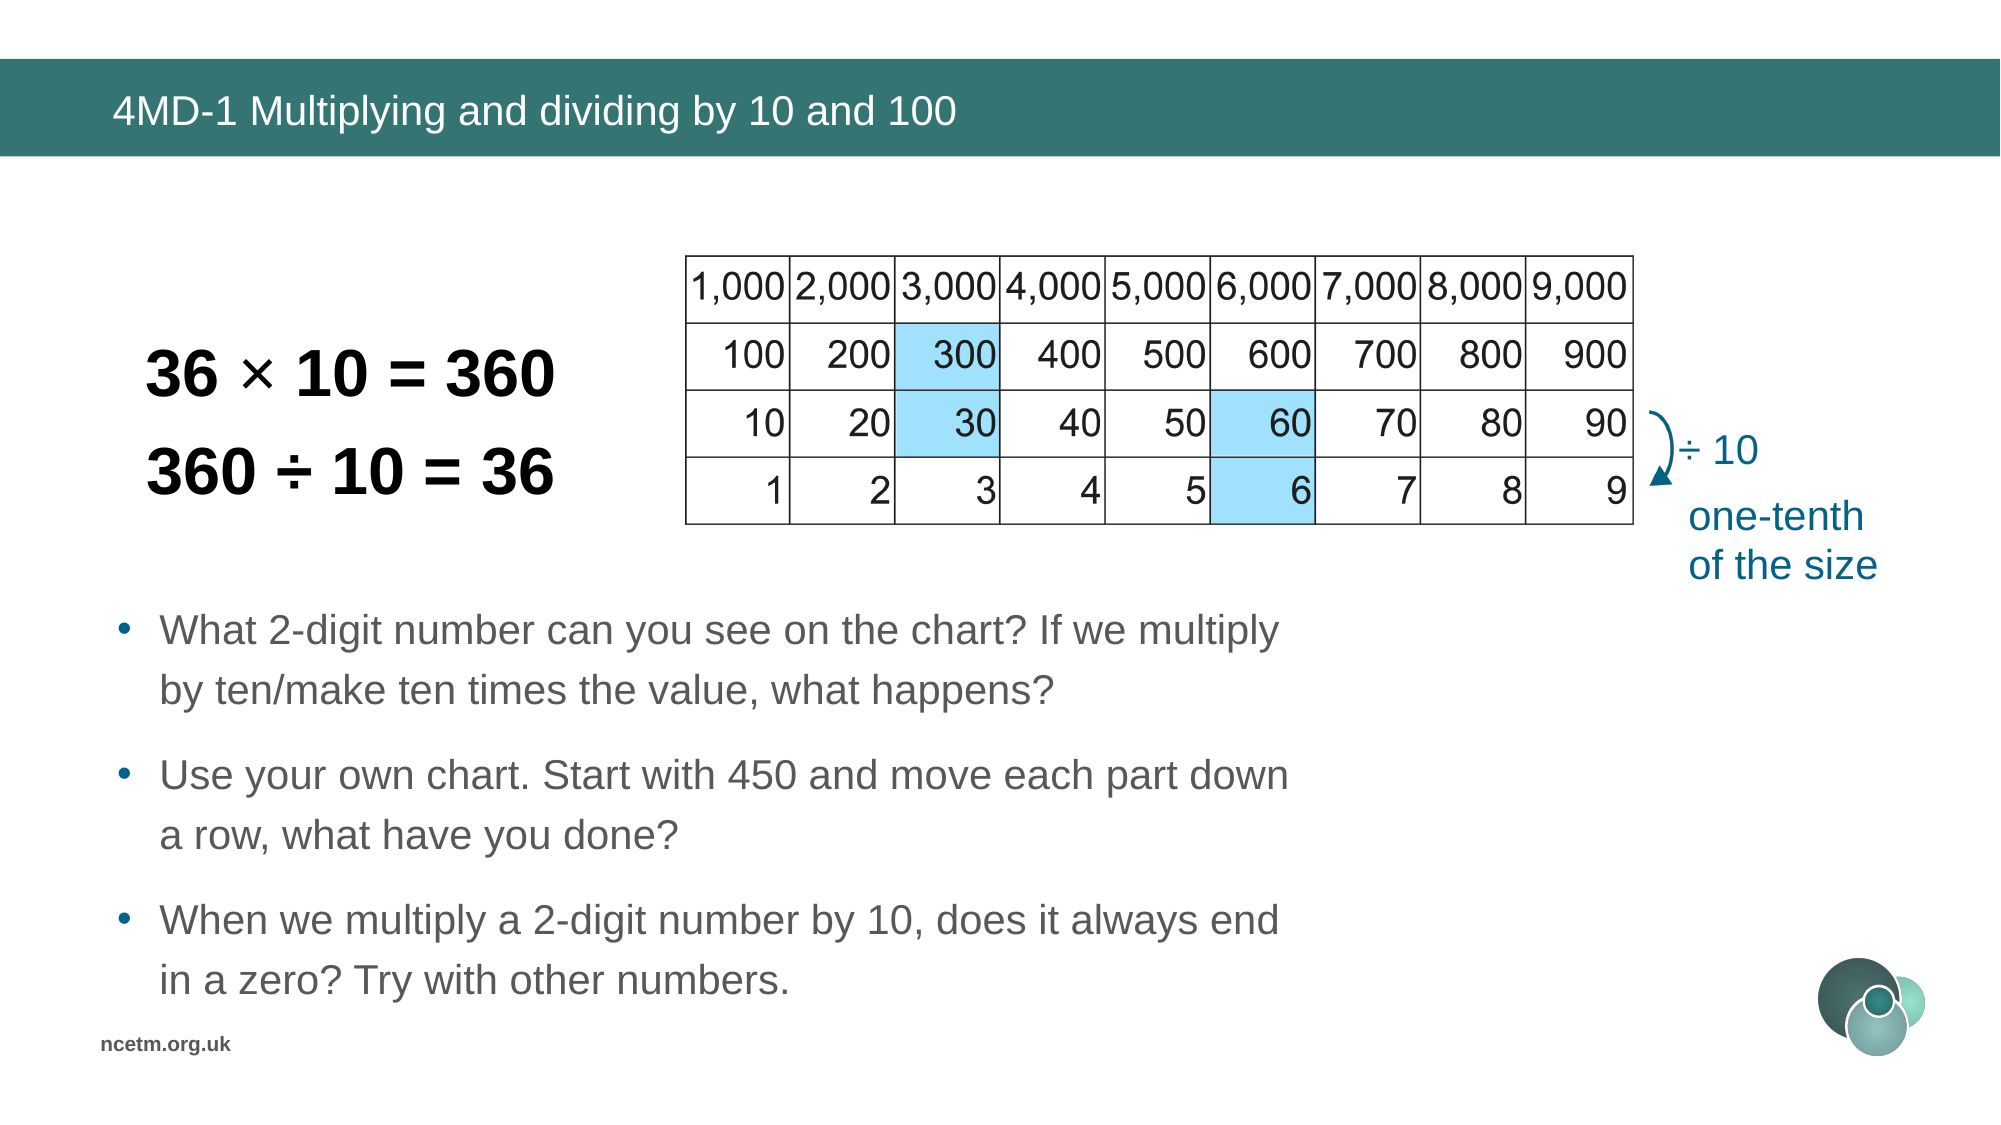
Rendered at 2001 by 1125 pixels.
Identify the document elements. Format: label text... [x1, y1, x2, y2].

text_box What 2-digit number can you see on the chart? If we multiply by ten/make ten times the value, what happens? Use your own chart. Start with 450 and move each part down a row, what have you done? When we multiply a 2-digit number by 10, does it always end in a zero? Try with other numbers. [102, 585, 1316, 964]
picture [1818, 958, 1925, 1056]
text_box 36 × 10 = 360 [130, 322, 572, 418]
text_box 360 ÷ 10 = 36 [131, 420, 571, 515]
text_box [1633, 389, 1984, 659]
picture [685, 255, 1635, 525]
title 4MD-1 Multiplying and dividing by 10 and 100 [97, 76, 1945, 147]
